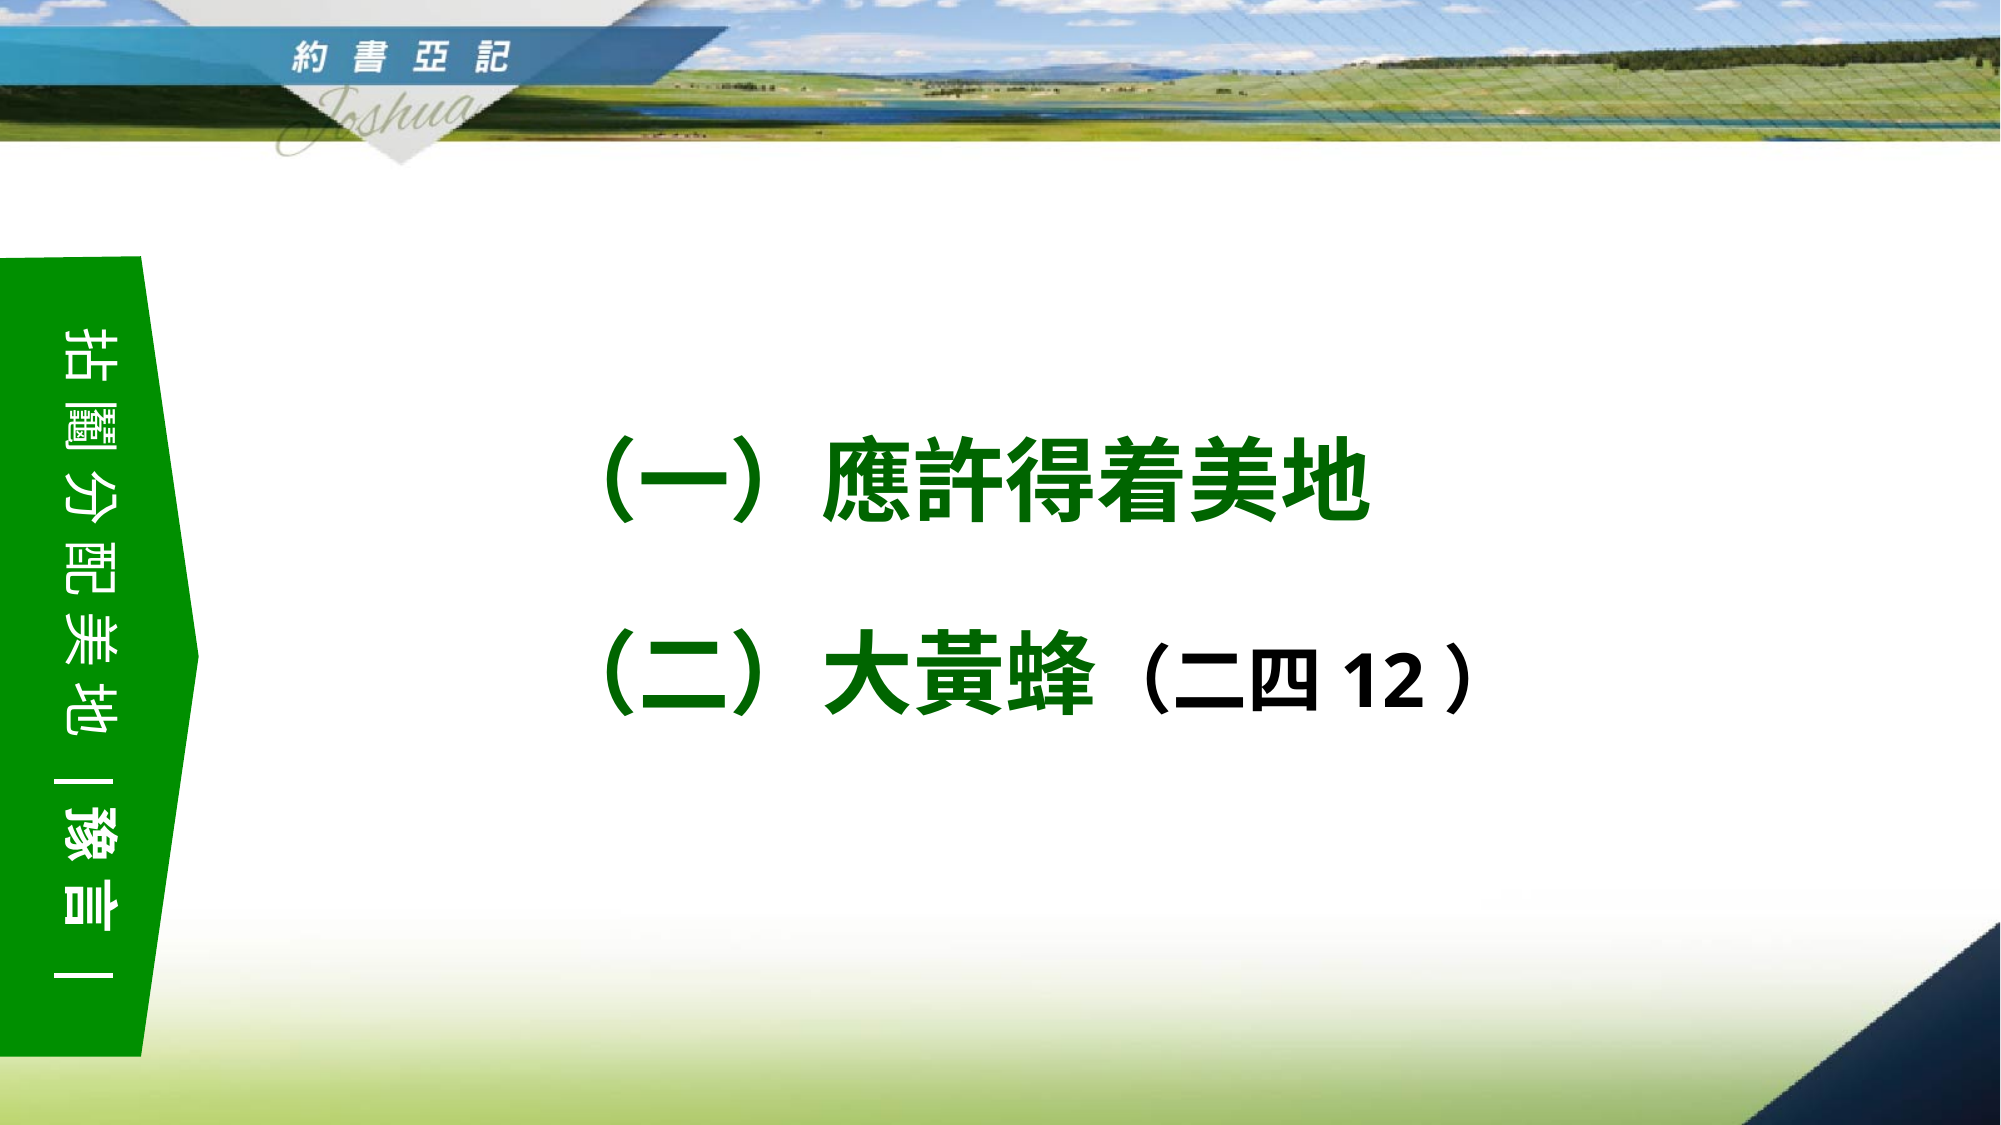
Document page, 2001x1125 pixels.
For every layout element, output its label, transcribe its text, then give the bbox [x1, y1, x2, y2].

picture [0, 0, 2001, 1125]
text_box 拈鬮分配美地 豫言 [35, 312, 134, 972]
text_box [0, 255, 200, 1058]
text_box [54, 781, 113, 976]
text_box （一）應許得着美地 （二）大黃蜂（二四12） [531, 415, 1706, 734]
